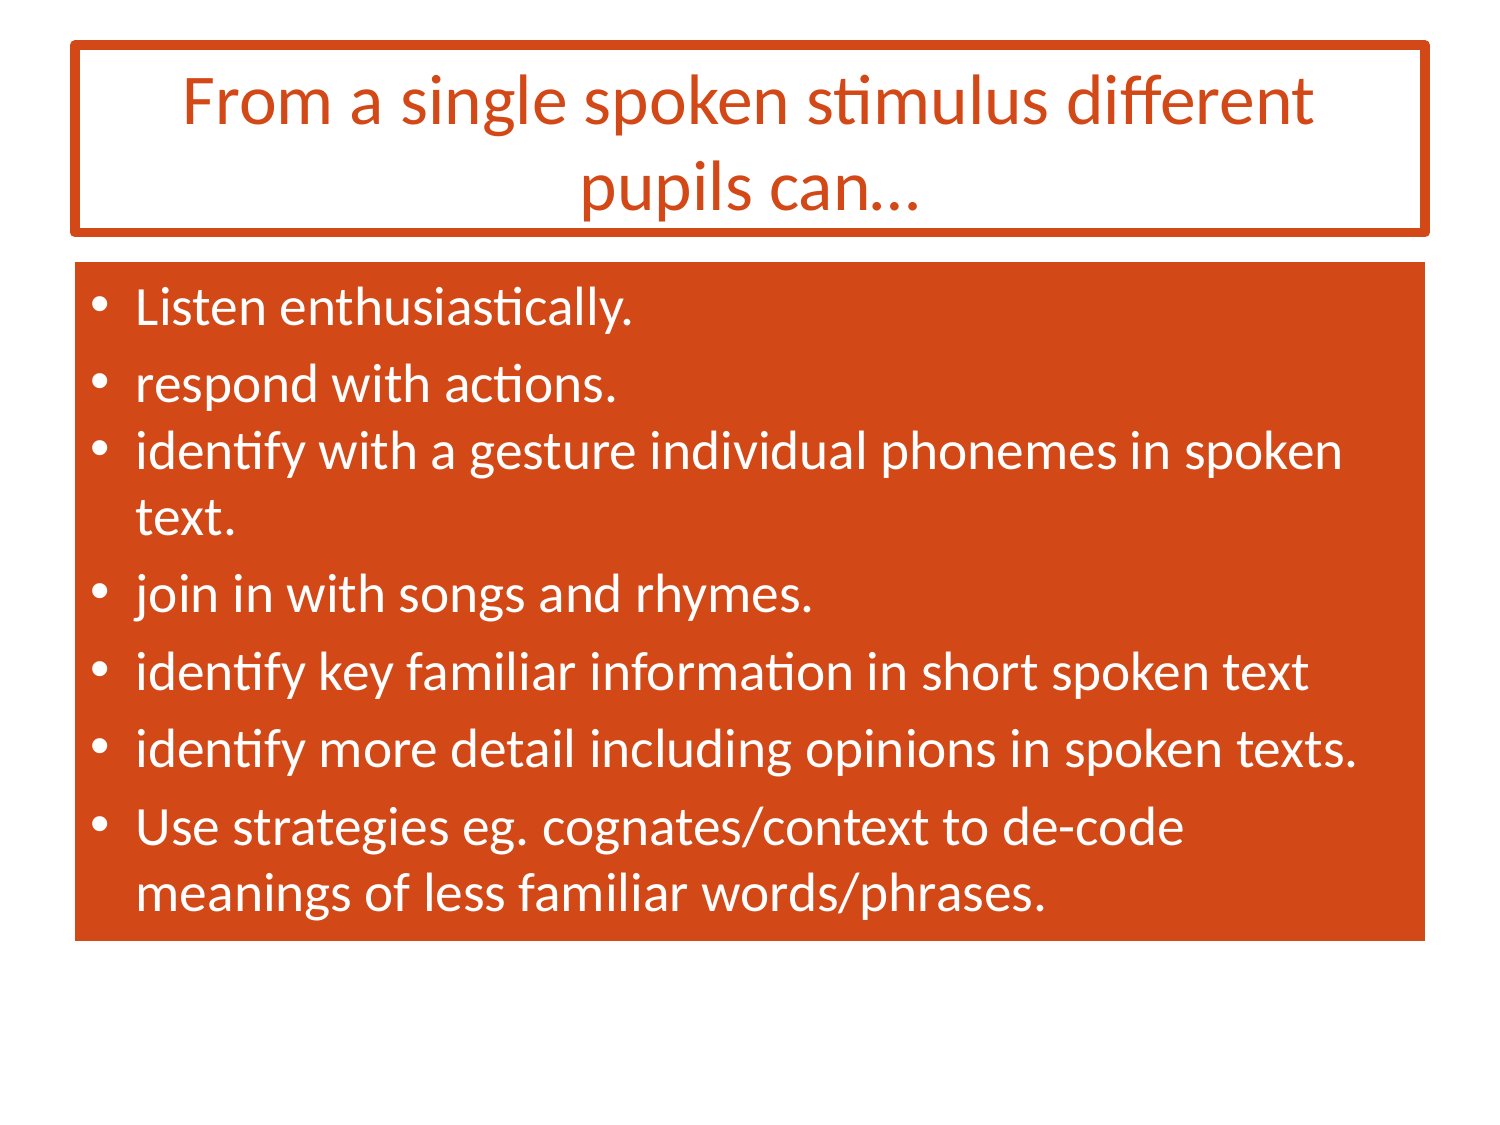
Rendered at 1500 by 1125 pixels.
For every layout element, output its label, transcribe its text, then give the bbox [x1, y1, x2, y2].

title From a single spoken stimulus different pupils can… [75, 45, 1425, 233]
list Listen enthusiastically. respond with actions. identify with a gesture individual phonemes in spoken text. join in with songs and rhymes. identify key familiar information in short spoken text identify more detail including opinions in spoken texts. Use strategies eg. cognates/context to de-code meanings of less familiar words/phrases. [75, 262, 1425, 941]
